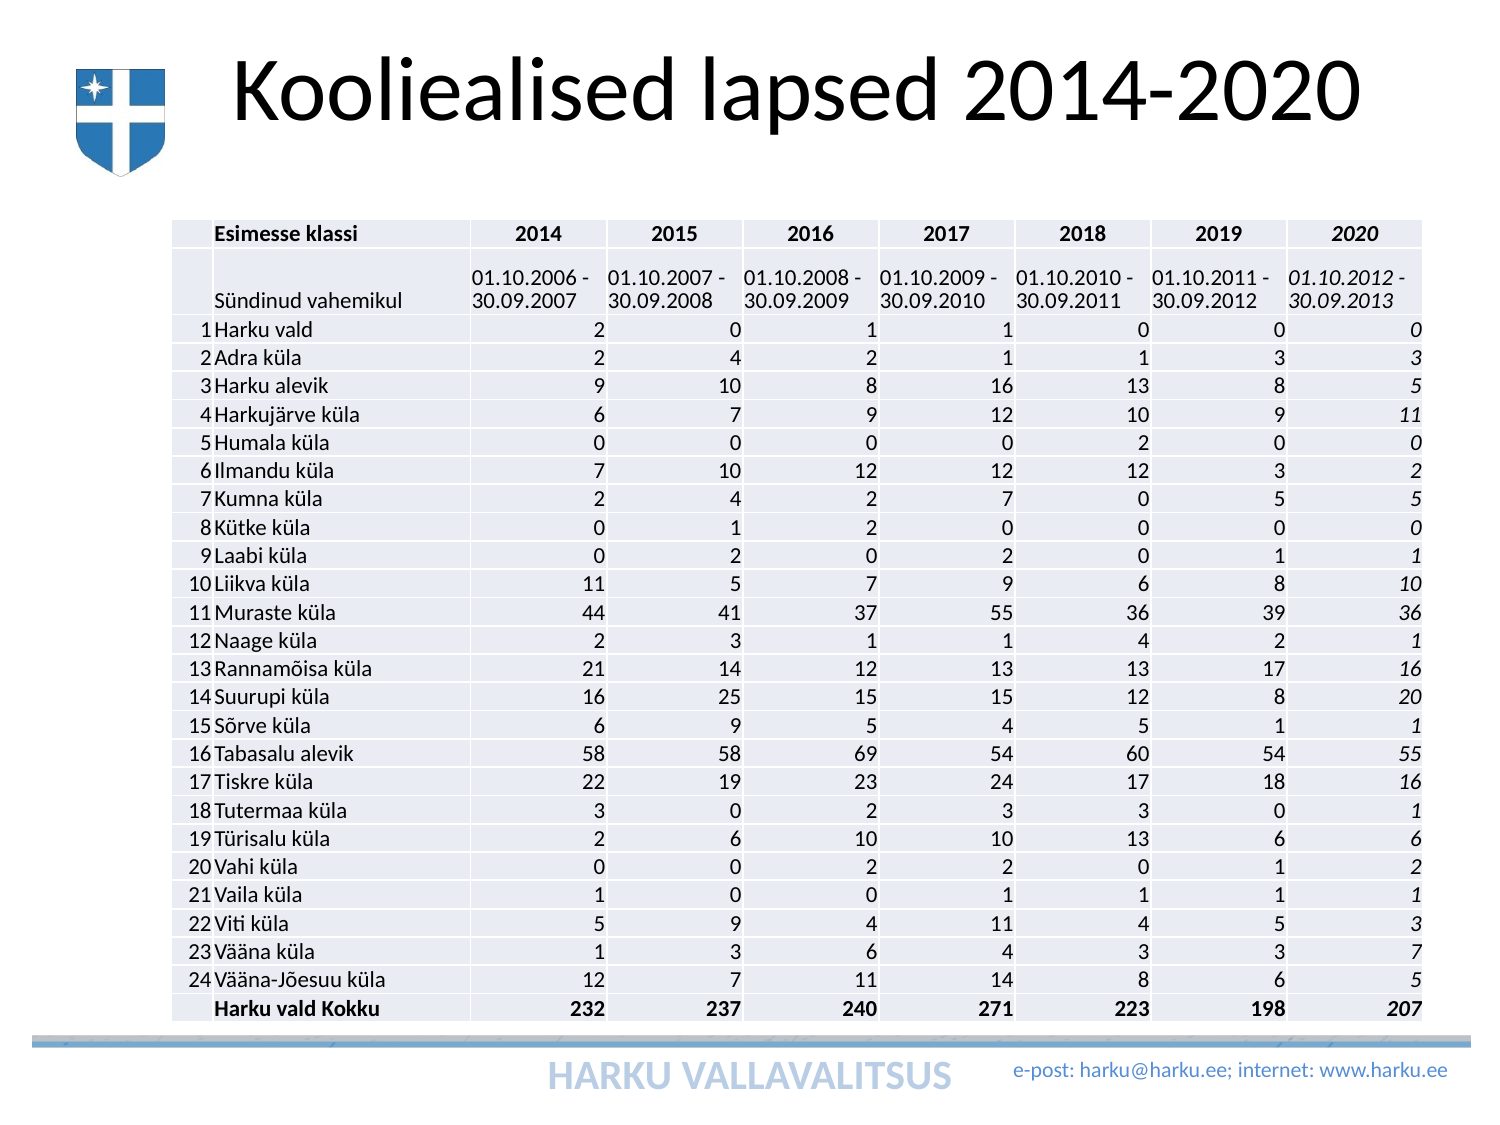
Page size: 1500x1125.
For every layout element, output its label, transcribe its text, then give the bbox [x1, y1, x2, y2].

table_cell Ilmandu küla [214, 457, 470, 483]
picture [76, 69, 165, 177]
table_cell 11 [172, 598, 212, 625]
table_cell Adra küla [214, 344, 470, 370]
table_cell Humala küla [214, 429, 470, 455]
table_cell Türisalu küla [214, 825, 470, 851]
table_cell 9 [608, 910, 742, 936]
table_cell 0 [1288, 513, 1422, 540]
table_cell 5 [608, 570, 742, 597]
table_cell 2 [471, 627, 606, 653]
table_cell 4 [608, 344, 742, 370]
table_cell 0 [1016, 485, 1150, 512]
table_cell 15 [172, 711, 212, 738]
table_cell 24 [172, 966, 212, 993]
table_cell 10 [172, 570, 212, 597]
table_cell 5 [744, 711, 878, 738]
table_cell 10 [880, 825, 1014, 851]
table_cell 0 [608, 796, 742, 823]
table_cell 1 [608, 513, 742, 540]
table_cell 0 [1016, 315, 1150, 342]
table_cell 15 [880, 683, 1014, 710]
table_cell 4 [880, 938, 1014, 964]
table_cell 1 [880, 315, 1014, 342]
table_cell 16 [1288, 768, 1422, 795]
table_cell 19 [172, 825, 212, 851]
table_cell 17 [172, 768, 212, 795]
table_cell 58 [471, 740, 606, 766]
table_header 2016 [744, 220, 878, 247]
table_cell 10 [608, 457, 742, 483]
table_cell 4 [608, 485, 742, 512]
table_cell 0 [880, 513, 1014, 540]
table_cell 2 [471, 825, 606, 851]
table_cell 4 [744, 910, 878, 936]
table_cell 10 [1016, 400, 1150, 427]
table_cell 0 [608, 315, 742, 342]
table_header 2017 [880, 220, 1014, 247]
table_cell 7 [608, 400, 742, 427]
table_cell 7 [471, 457, 606, 483]
table_cell 12 [1016, 683, 1150, 710]
table_cell 0 [1152, 796, 1286, 823]
table_cell 69 [744, 740, 878, 766]
table_cell 1 [1016, 881, 1150, 908]
table_cell 17 [1016, 768, 1150, 795]
table_cell 6 [172, 457, 212, 483]
table_cell 16 [1288, 655, 1422, 681]
table_cell 1 [1288, 542, 1422, 568]
table_cell 14 [172, 683, 212, 710]
table_cell 0 [1016, 513, 1150, 540]
table_cell 01.10.2006 - 30.09.2007 [471, 249, 606, 314]
table_header 2014 [471, 220, 606, 247]
table_cell 1 [1288, 881, 1422, 908]
table_cell 6 [608, 825, 742, 851]
table_cell 10 [744, 825, 878, 851]
table_cell 8 [1152, 570, 1286, 597]
table_cell 15 [744, 683, 878, 710]
table_cell 5 [1016, 711, 1150, 738]
table_cell 01.10.2007 - 30.09.2008 [608, 249, 742, 314]
table_cell 13 [1016, 655, 1150, 681]
table_cell 58 [608, 740, 742, 766]
table_cell 3 [1016, 796, 1150, 823]
table_cell 2 [471, 344, 606, 370]
table_header Esimesse klassi [214, 220, 470, 247]
table_cell 13 [880, 655, 1014, 681]
table_cell Rannamõisa küla [214, 655, 470, 681]
table_cell 24 [880, 768, 1014, 795]
table_cell 2 [1288, 457, 1422, 483]
table_cell 5 [1288, 485, 1422, 512]
table_cell 14 [608, 655, 742, 681]
table_cell Harku vald [214, 315, 470, 342]
table_cell 7 [172, 485, 212, 512]
table_cell 8 [744, 372, 878, 399]
table_cell 10 [1288, 570, 1422, 597]
table_cell 1 [1288, 796, 1422, 823]
table_cell 21 [471, 655, 606, 681]
table_cell 9 [880, 570, 1014, 597]
table_cell 8 [1152, 683, 1286, 710]
table_cell 25 [608, 683, 742, 710]
table_cell 11 [880, 910, 1014, 936]
table_cell 3 [172, 372, 212, 399]
table_header [172, 220, 212, 247]
table_cell 11 [1288, 400, 1422, 427]
table_cell 207 [1288, 994, 1422, 1021]
table_cell 21 [172, 881, 212, 908]
table_cell 01.10.2008 - 30.09.2009 [744, 249, 878, 314]
table_cell 4 [880, 711, 1014, 738]
table_cell 9 [471, 372, 606, 399]
table_cell 10 [608, 372, 742, 399]
table_cell 6 [1288, 825, 1422, 851]
table_cell 2 [744, 344, 878, 370]
table_cell 0 [744, 881, 878, 908]
table_cell 7 [744, 570, 878, 597]
table_cell 20 [172, 853, 212, 879]
table_cell 4 [1016, 627, 1150, 653]
picture [29, 1034, 1471, 1049]
table_cell 01.10.2010 - 30.09.2011 [1016, 249, 1150, 314]
table_cell 1 [1152, 853, 1286, 879]
table_cell 7 [880, 485, 1014, 512]
table_cell 13 [172, 655, 212, 681]
table_cell 1 [1152, 711, 1286, 738]
table_cell 0 [471, 542, 606, 568]
table_cell 2 [880, 542, 1014, 568]
table_cell 12 [744, 655, 878, 681]
table_cell 13 [1016, 825, 1150, 851]
table_cell 12 [471, 966, 606, 993]
table_cell 5 [1152, 485, 1286, 512]
table_cell 2 [744, 853, 878, 879]
table_cell 3 [608, 627, 742, 653]
table_cell 1 [880, 881, 1014, 908]
table_cell 39 [1152, 598, 1286, 625]
table_cell 2 [1152, 627, 1286, 653]
table_cell 2 [1288, 853, 1422, 879]
table_cell 6 [744, 938, 878, 964]
table_cell 6 [471, 400, 606, 427]
table_cell 23 [172, 938, 212, 964]
table_cell 2 [880, 853, 1014, 879]
table_cell 1 [880, 627, 1014, 653]
table_cell Harkujärve küla [214, 400, 470, 427]
table_cell 14 [880, 966, 1014, 993]
table_cell 18 [1152, 768, 1286, 795]
table_cell Sündinud vahemikul [214, 249, 470, 314]
table_cell 2 [744, 485, 878, 512]
table_cell 0 [608, 429, 742, 455]
table_cell 2 [744, 796, 878, 823]
table_cell Vaila küla [214, 881, 470, 908]
table_cell 1 [880, 344, 1014, 370]
table_cell 1 [744, 315, 878, 342]
table_cell 16 [471, 683, 606, 710]
table_cell Muraste küla [214, 598, 470, 625]
table_cell 5 [1152, 910, 1286, 936]
table_cell 0 [1288, 315, 1422, 342]
table_cell 0 [744, 429, 878, 455]
table_cell 1 [1152, 881, 1286, 908]
table_cell 4 [172, 400, 212, 427]
table_cell 1 [471, 881, 606, 908]
table_cell 01.10.2009 - 30.09.2010 [880, 249, 1014, 314]
table_cell 1 [1016, 344, 1150, 370]
table_cell 0 [608, 853, 742, 879]
table_cell [172, 994, 212, 1021]
table_cell 271 [880, 994, 1014, 1021]
table_cell 7 [1288, 938, 1422, 964]
table_cell 55 [880, 598, 1014, 625]
table_cell 0 [471, 513, 606, 540]
table_cell 0 [471, 853, 606, 879]
table_cell 01.10.2011 - 30.09.2012 [1152, 249, 1286, 314]
table_cell 223 [1016, 994, 1150, 1021]
table_cell 44 [471, 598, 606, 625]
table_cell Tutermaa küla [214, 796, 470, 823]
table_cell 232 [471, 994, 606, 1021]
table_cell 2 [172, 344, 212, 370]
table_cell 6 [471, 711, 606, 738]
table_cell 8 [1152, 372, 1286, 399]
table_cell 7 [608, 966, 742, 993]
table_cell 11 [471, 570, 606, 597]
table_cell 3 [1152, 457, 1286, 483]
table_cell 55 [1288, 740, 1422, 766]
table_cell 0 [880, 429, 1014, 455]
table_cell 2 [608, 542, 742, 568]
table_cell 1 [1288, 711, 1422, 738]
table_cell 12 [172, 627, 212, 653]
table_cell 1 [1152, 542, 1286, 568]
table_cell 19 [608, 768, 742, 795]
table_cell Vääna-Jõesuu küla [214, 966, 470, 993]
table_cell Laabi küla [214, 542, 470, 568]
table_cell 36 [1016, 598, 1150, 625]
title Kooliealised lapsed 2014-2020 [171, 45, 1425, 233]
table_cell 2 [471, 485, 606, 512]
table_cell 12 [1016, 457, 1150, 483]
table_cell 9 [608, 711, 742, 738]
table_cell 12 [880, 457, 1014, 483]
table_header 2015 [608, 220, 742, 247]
table_cell 8 [1016, 966, 1150, 993]
table_cell 13 [1016, 372, 1150, 399]
table_cell 36 [1288, 598, 1422, 625]
table_cell 5 [172, 429, 212, 455]
table_cell 17 [1152, 655, 1286, 681]
footer HARKU VALLAVALITSUS [512, 1042, 988, 1103]
table_cell 16 [880, 372, 1014, 399]
table_cell 4 [1016, 910, 1150, 936]
table_cell 6 [1152, 966, 1286, 993]
table_cell 23 [744, 768, 878, 795]
table_cell 6 [1152, 825, 1286, 851]
table_cell 5 [1288, 372, 1422, 399]
table_cell 18 [172, 796, 212, 823]
table_cell 0 [608, 881, 742, 908]
table_cell 22 [172, 910, 212, 936]
table_cell 20 [1288, 683, 1422, 710]
table_cell Sõrve küla [214, 711, 470, 738]
table_header 2018 [1016, 220, 1150, 247]
table_cell 3 [1152, 938, 1286, 964]
table_cell 54 [880, 740, 1014, 766]
table_cell Tiskre küla [214, 768, 470, 795]
table_cell 9 [172, 542, 212, 568]
table_cell 1 [471, 938, 606, 964]
table_cell Kumna küla [214, 485, 470, 512]
table_header 2019 [1152, 220, 1286, 247]
table_cell 01.10.2012 - 30.09.2013 [1288, 249, 1422, 314]
table_cell 37 [744, 598, 878, 625]
table_cell 1 [1288, 627, 1422, 653]
table_cell 16 [172, 740, 212, 766]
table_cell Naage küla [214, 627, 470, 653]
table_cell 3 [1152, 344, 1286, 370]
table_cell 2 [744, 513, 878, 540]
table_cell 3 [1288, 344, 1422, 370]
table_cell 9 [1152, 400, 1286, 427]
table_cell 3 [1288, 910, 1422, 936]
table_cell 0 [471, 429, 606, 455]
table_cell Suurupi küla [214, 683, 470, 710]
table_cell 237 [608, 994, 742, 1021]
table_cell Kütke küla [214, 513, 470, 540]
table_cell 12 [880, 400, 1014, 427]
table_cell 5 [471, 910, 606, 936]
table_cell 11 [744, 966, 878, 993]
table_header 2020 [1288, 220, 1422, 247]
table_cell 12 [744, 457, 878, 483]
table_cell 3 [1016, 938, 1150, 964]
table_cell 0 [1288, 429, 1422, 455]
table_cell 9 [744, 400, 878, 427]
table_cell 22 [471, 768, 606, 795]
table_cell Vahi küla [214, 853, 470, 879]
table_cell 54 [1152, 740, 1286, 766]
table_cell 60 [1016, 740, 1150, 766]
table_cell 41 [608, 598, 742, 625]
table_cell 1 [172, 315, 212, 342]
table_cell Harku alevik [214, 372, 470, 399]
table_cell 0 [1152, 429, 1286, 455]
table_cell 1 [744, 627, 878, 653]
table_cell 8 [172, 513, 212, 540]
table_cell 0 [744, 542, 878, 568]
table_cell 2 [1016, 429, 1150, 455]
table_cell Harku vald Kokku [214, 994, 470, 1021]
table_cell [172, 249, 212, 314]
table_cell 0 [1016, 853, 1150, 879]
table_cell 3 [471, 796, 606, 823]
table_cell Vääna küla [214, 938, 470, 964]
table_cell 240 [744, 994, 878, 1021]
table_cell 3 [880, 796, 1014, 823]
table_cell 0 [1152, 513, 1286, 540]
table_cell 0 [1152, 315, 1286, 342]
table_cell 0 [1016, 542, 1150, 568]
table_cell Viti küla [214, 910, 470, 936]
table_cell Liikva küla [214, 570, 470, 597]
table_cell 2 [471, 315, 606, 342]
table_cell 198 [1152, 994, 1286, 1021]
table_cell 6 [1016, 570, 1150, 597]
table_cell 3 [608, 938, 742, 964]
table_cell 5 [1288, 966, 1422, 993]
table_cell Tabasalu alevik [214, 740, 470, 766]
